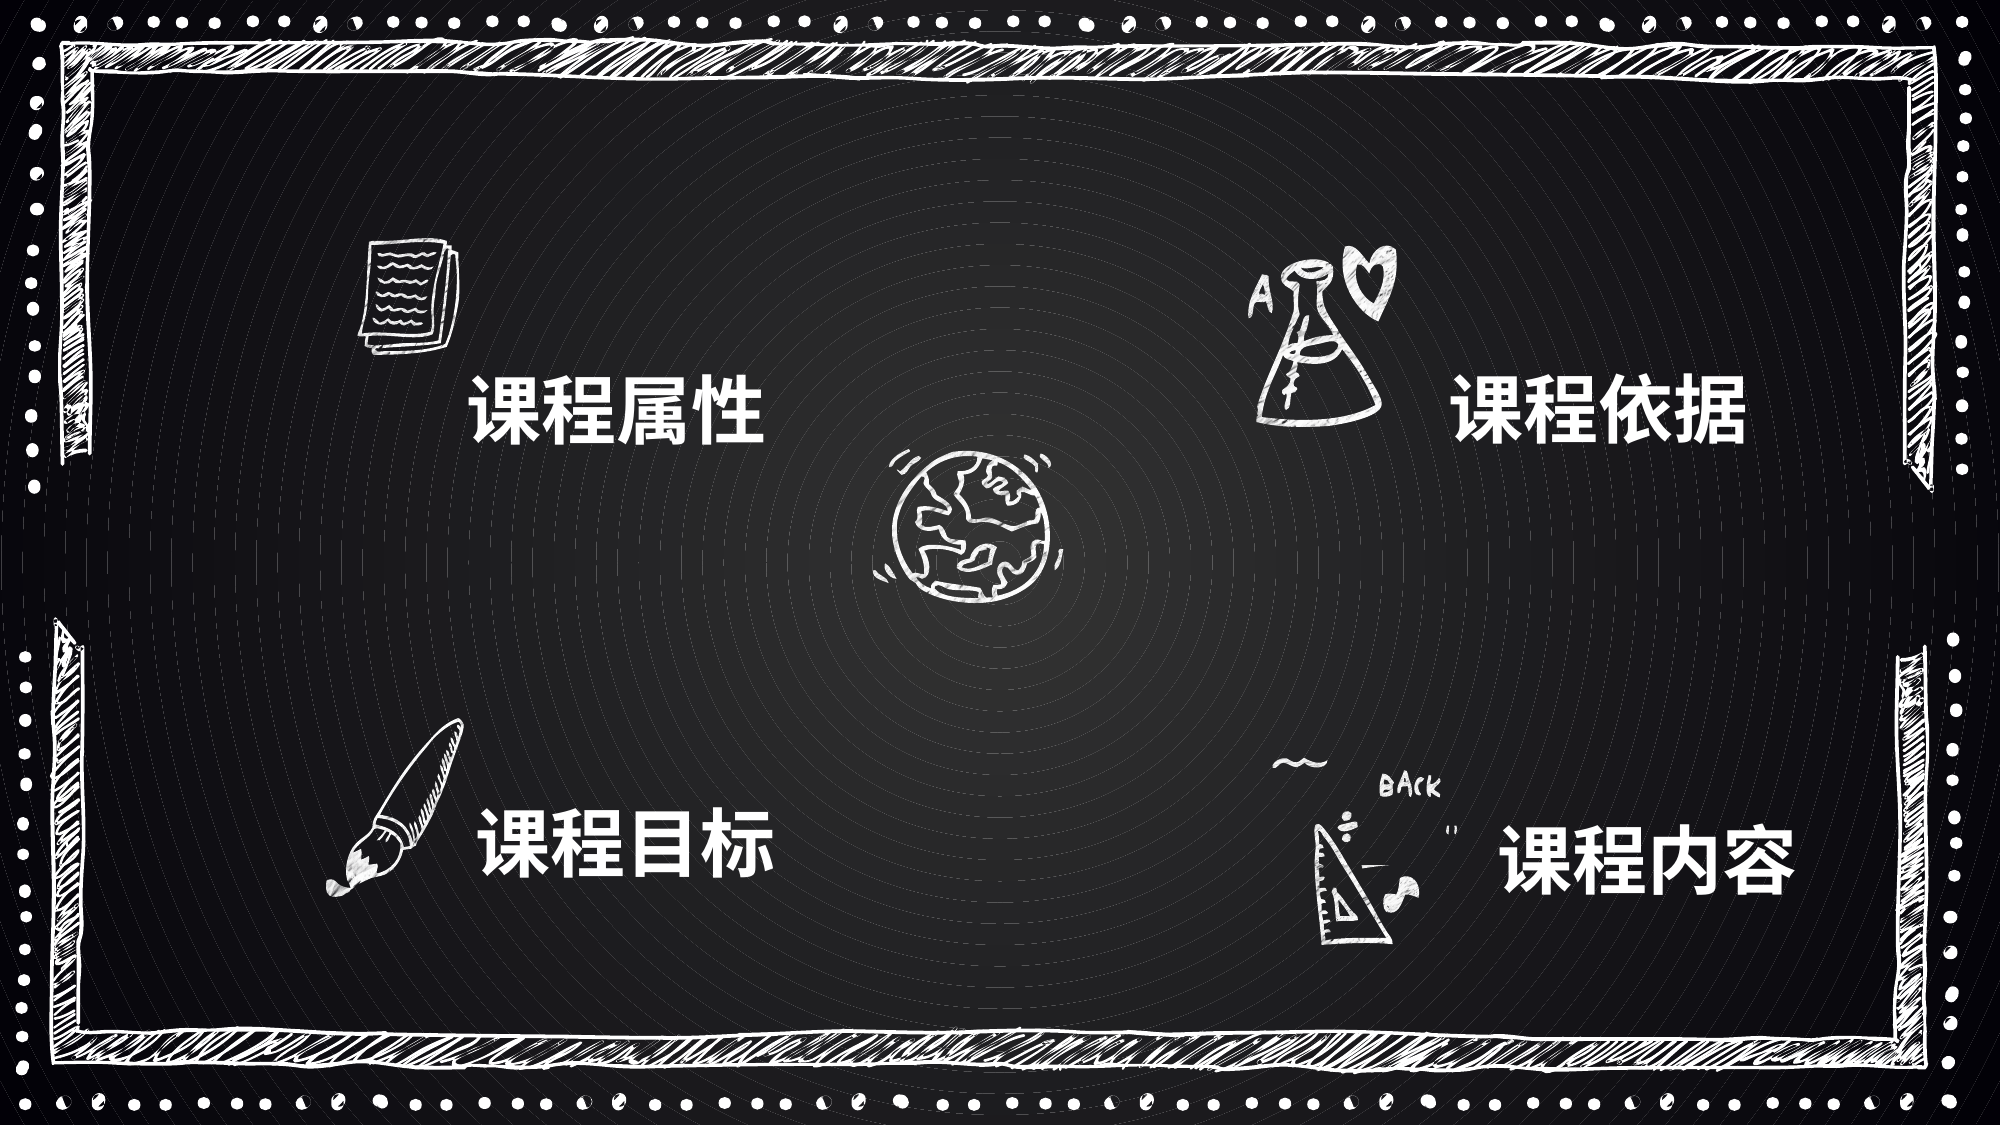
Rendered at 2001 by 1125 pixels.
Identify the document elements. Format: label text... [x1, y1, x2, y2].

text_box 课程依据 [1433, 354, 1776, 460]
text_box 课程属性 [451, 356, 794, 461]
text_box 课程目标 [461, 789, 804, 895]
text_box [357, 238, 461, 355]
text_box 课程内容 [1482, 806, 1825, 911]
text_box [872, 446, 1064, 606]
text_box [1246, 239, 1401, 429]
text_box [326, 718, 464, 897]
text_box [1271, 757, 1459, 945]
